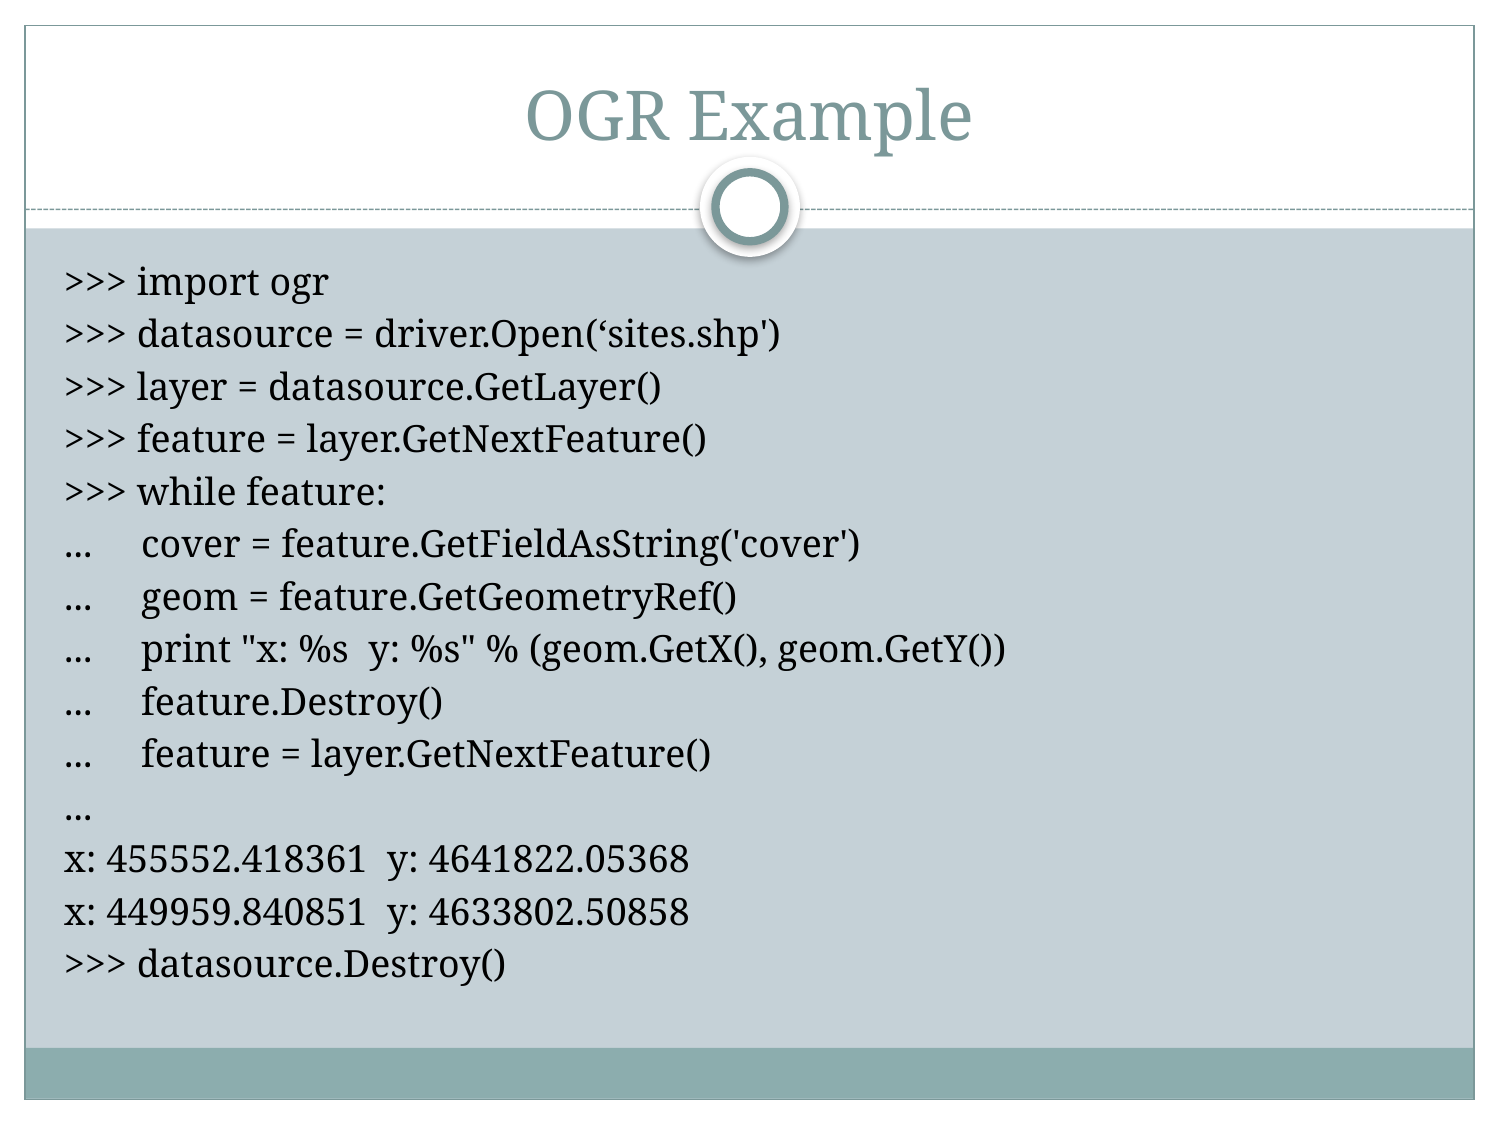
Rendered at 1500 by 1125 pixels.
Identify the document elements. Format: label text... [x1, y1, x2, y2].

list >>> import ogr >>> datasource = driver.Open(‘sites.shp') >>> layer = datasource.GetLayer() >>> feature = layer.GetNextFeature() >>> while feature: ... cover = feature.GetFieldAsString('cover') ... geom = feature.GetGeometryRef() ... print "x: %s y: %s" % (geom.GetX(), geom.GetY()) ... feature.Destroy() ... feature = layer.GetNextFeature() ... x: 455552.418361 y: 4641822.05368 x: 449959.840851 y: 4633802.50858 >>> datasource.Destroy() [49, 250, 1445, 1001]
title OGR Example [49, 37, 1450, 162]
